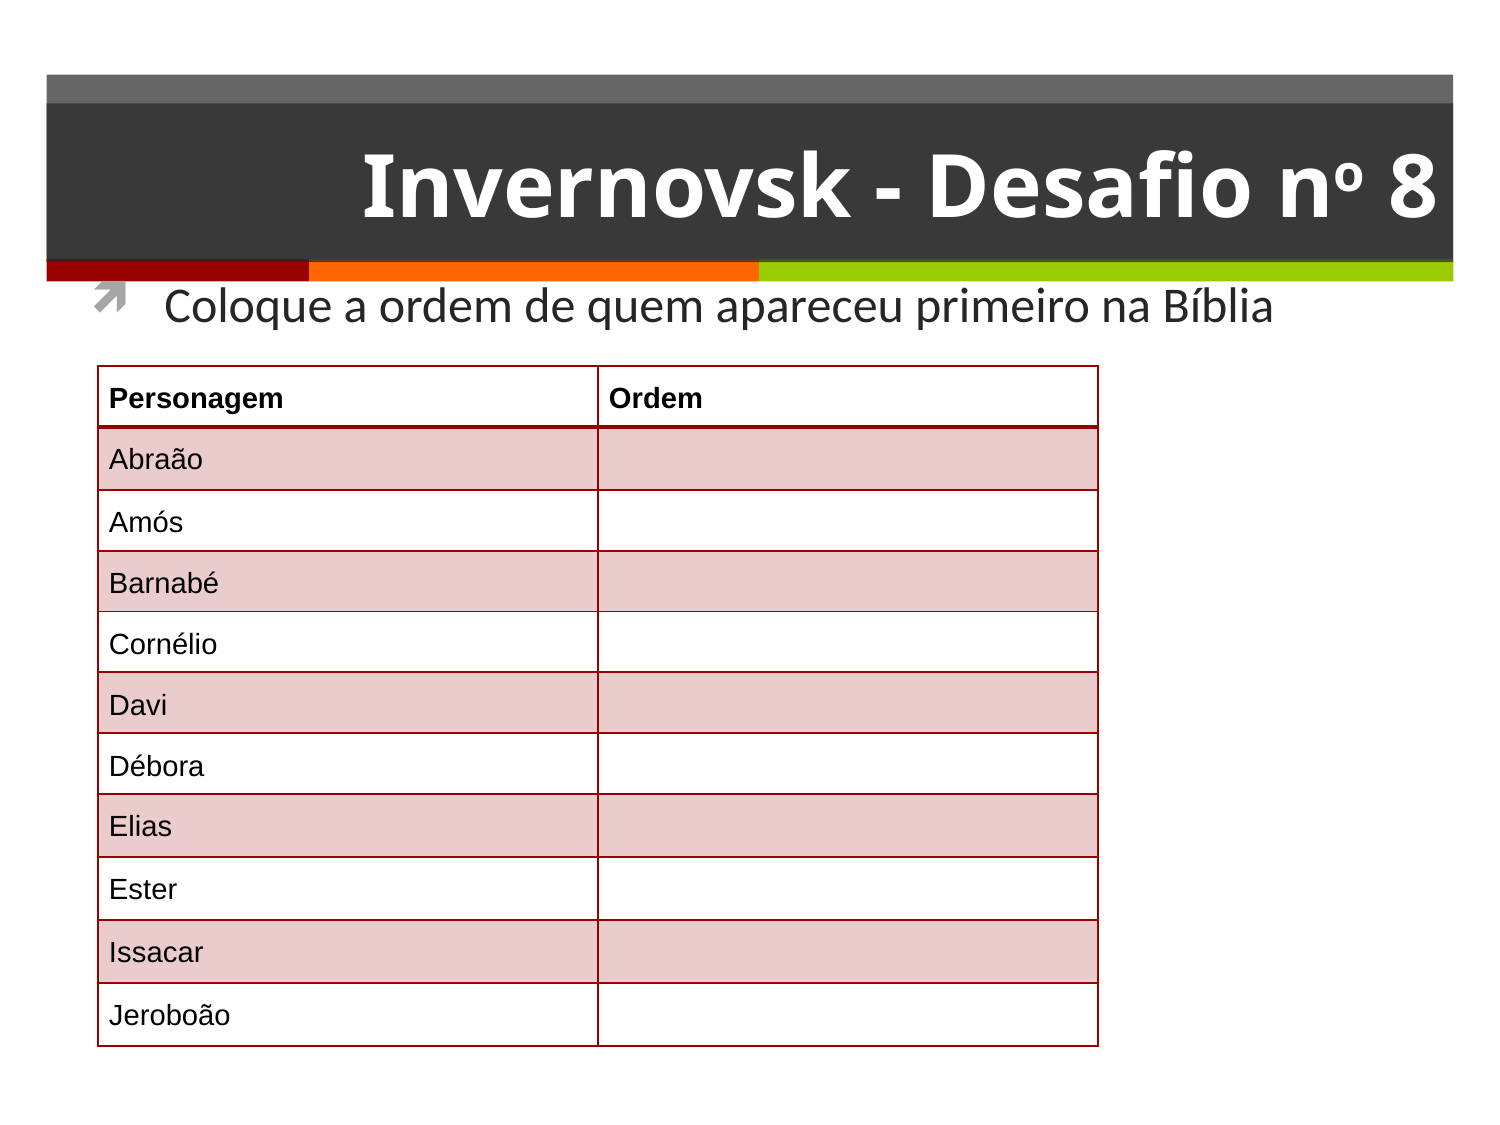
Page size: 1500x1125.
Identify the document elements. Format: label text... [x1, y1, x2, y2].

table_cell Cornélio [99, 612, 597, 671]
table_cell Elias [99, 795, 597, 856]
table_cell [599, 795, 1097, 856]
table_cell [599, 429, 1097, 489]
table_cell Davi [99, 673, 597, 732]
table_cell [599, 921, 1097, 982]
table_cell [599, 612, 1097, 671]
table_cell [599, 491, 1097, 550]
table_header Personagem [99, 367, 597, 425]
table_header Ordem [599, 367, 1097, 425]
table_cell Débora [99, 734, 597, 793]
table_cell [599, 858, 1097, 919]
table_cell [599, 984, 1097, 1045]
table_cell [599, 734, 1097, 793]
table_cell Barnabé [99, 552, 597, 611]
table_cell [599, 552, 1097, 611]
table_cell [599, 673, 1097, 732]
table_cell Abraão [99, 429, 597, 489]
table_cell Jeroboão [99, 984, 597, 1045]
table_cell Amós [99, 491, 597, 550]
table_cell Ester [99, 858, 597, 919]
title Invernovsk - Desafio no 8 [46, 103, 1454, 263]
list Coloque a ordem de quem apareceu primeiro na Bíblia [75, 265, 1425, 1008]
table_cell Issacar [99, 921, 597, 982]
